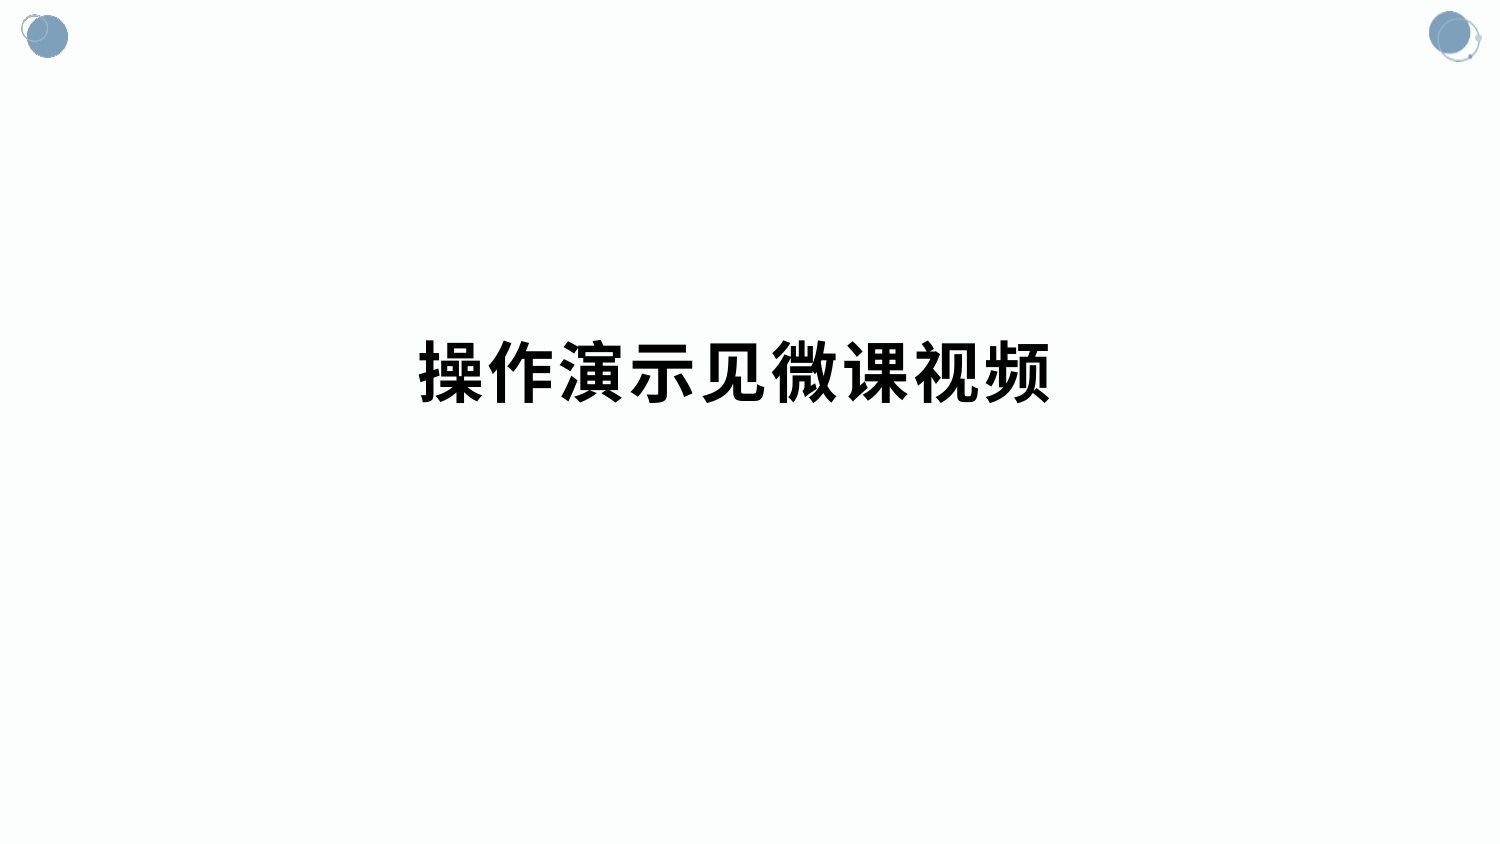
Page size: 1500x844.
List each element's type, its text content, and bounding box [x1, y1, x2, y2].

title 操作演示见微课视频 [402, 343, 1117, 399]
picture [1411, 0, 1500, 73]
picture [0, 0, 89, 73]
